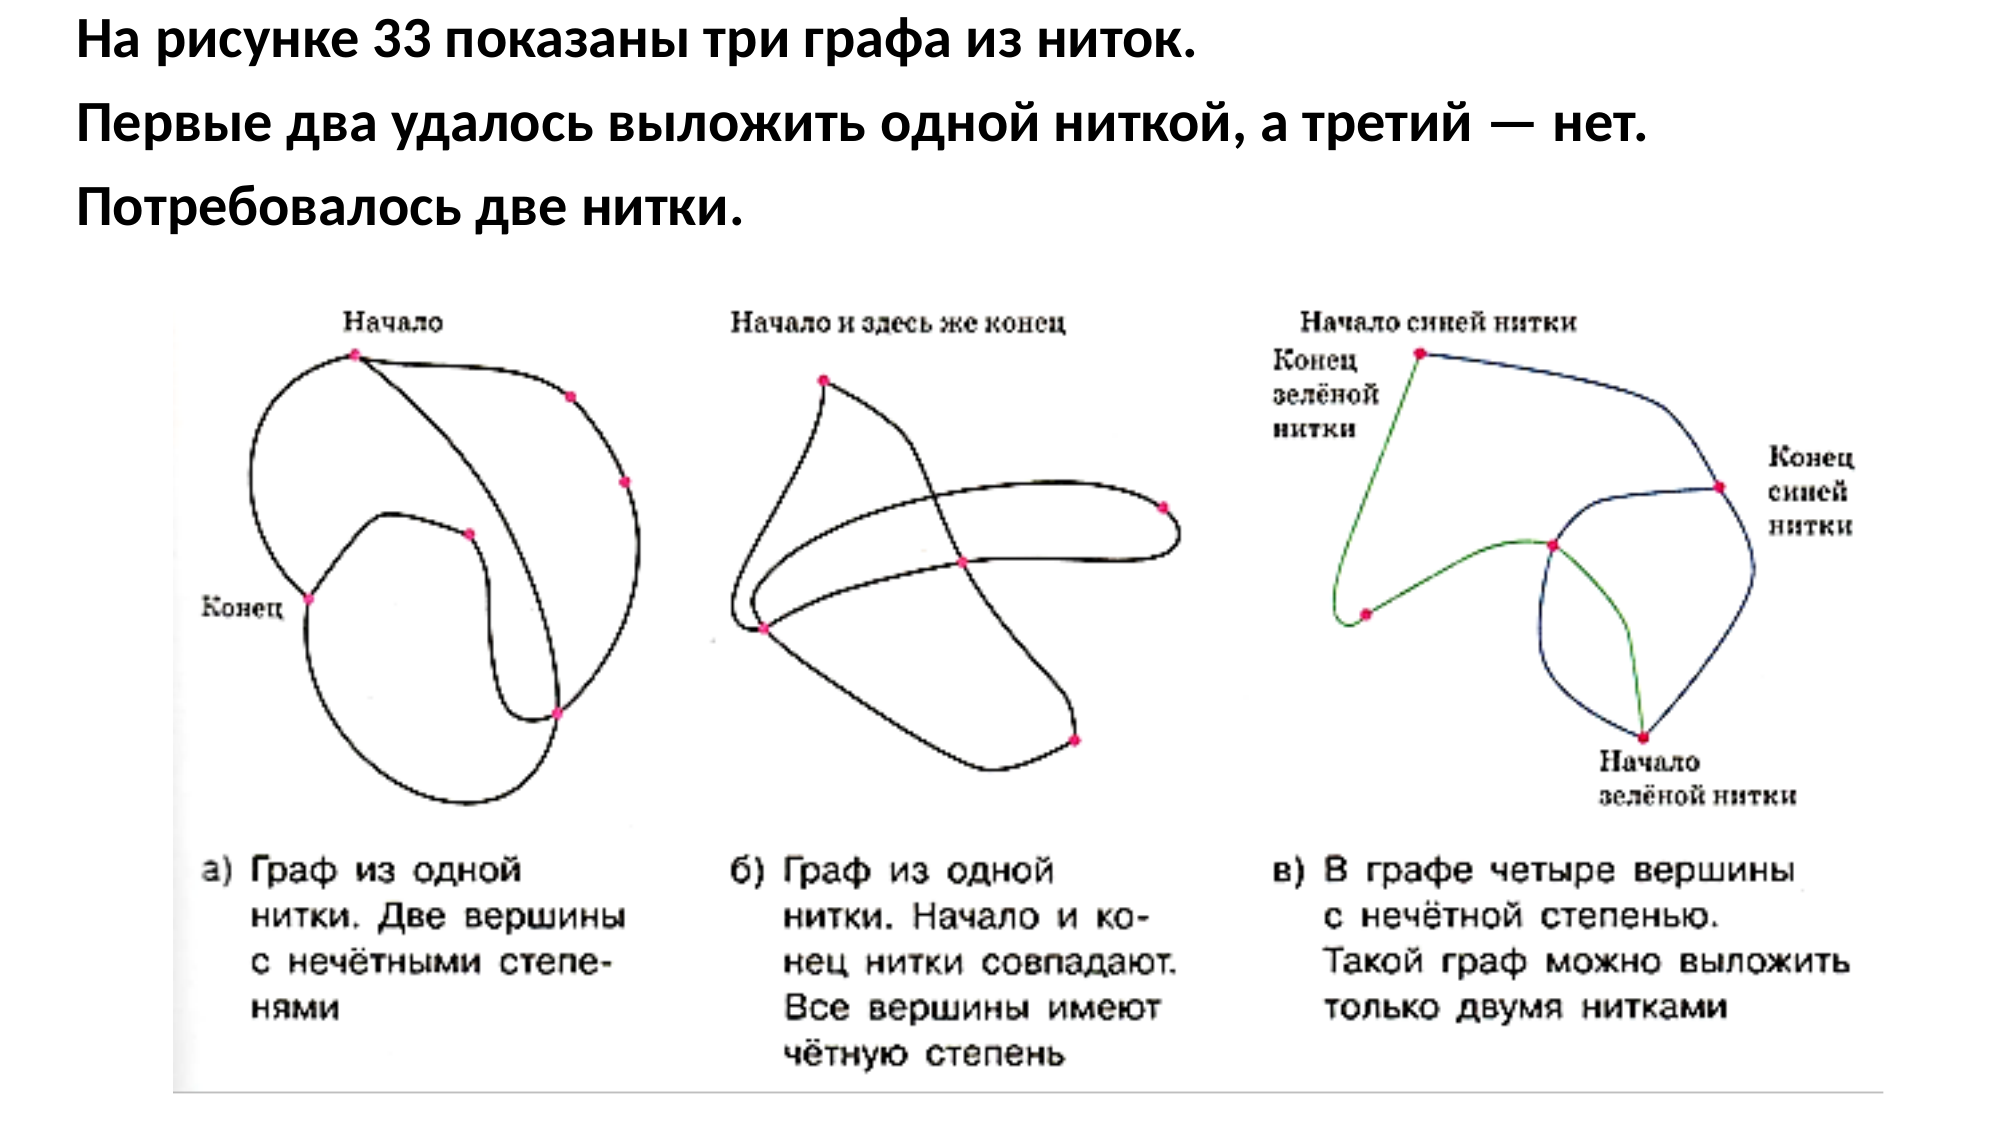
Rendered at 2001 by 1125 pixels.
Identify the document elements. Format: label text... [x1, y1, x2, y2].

list На рисунке 33 показаны три графа из ниток. Первые два удалось выложить одной ниткой, а третий — нет. Потребовалось две нитки. [61, 0, 1974, 258]
picture [173, 290, 1884, 1097]
